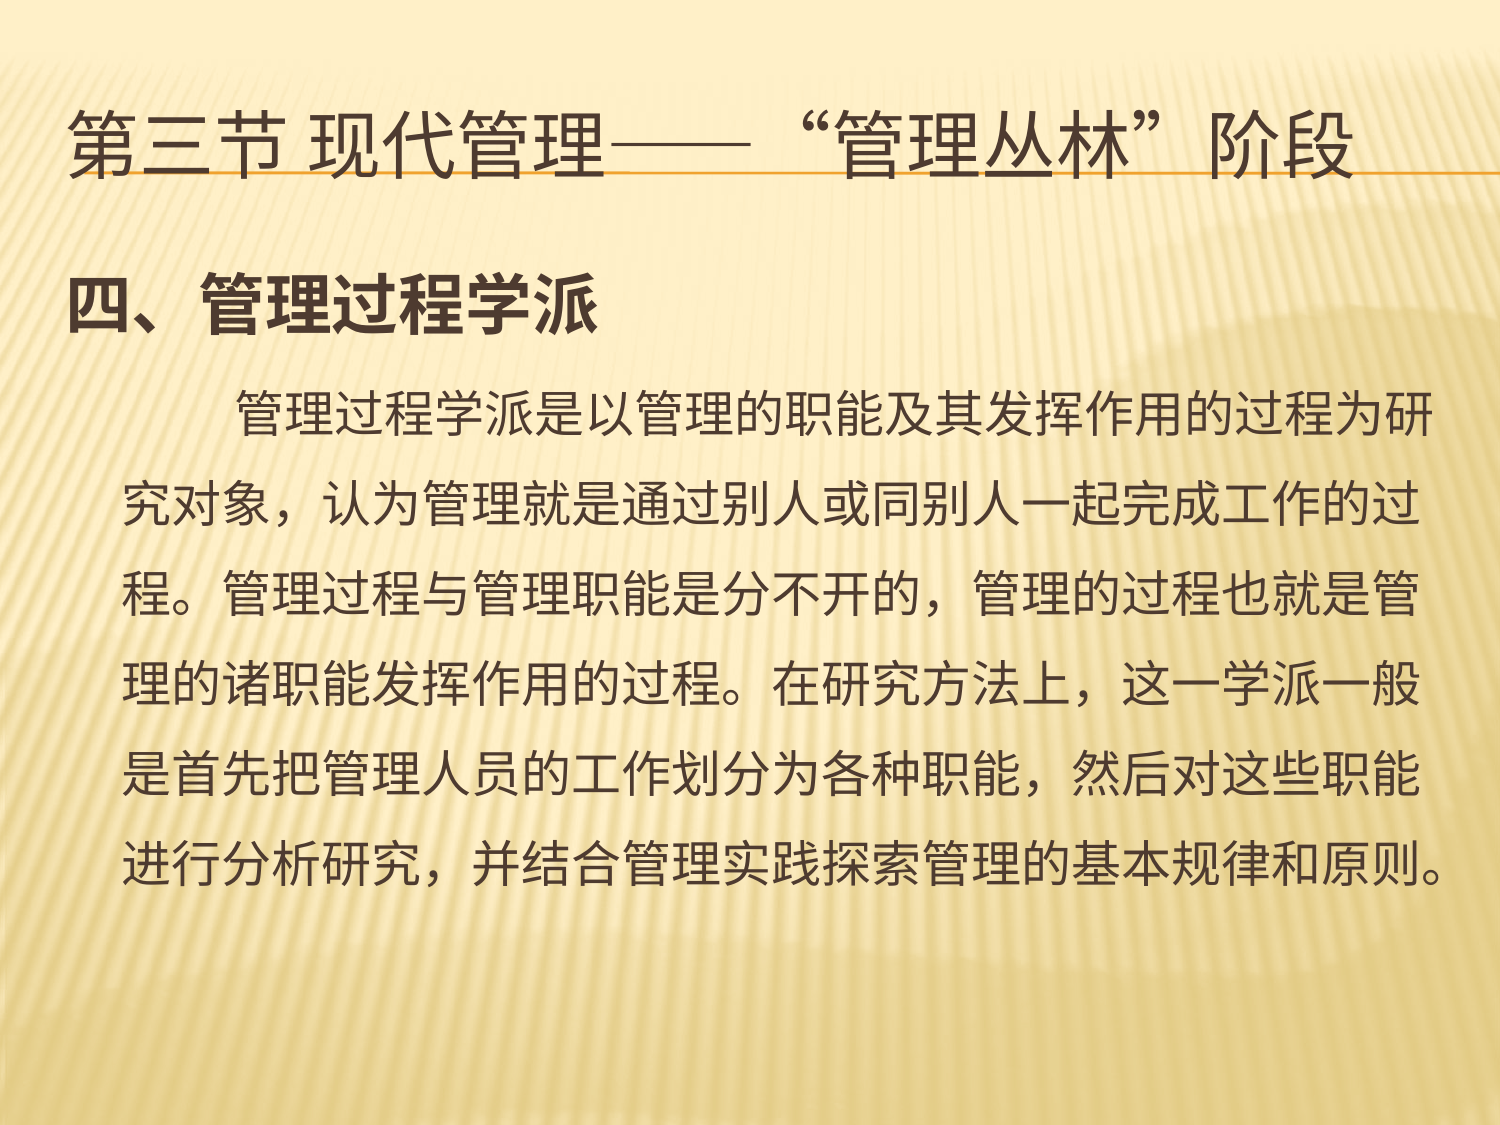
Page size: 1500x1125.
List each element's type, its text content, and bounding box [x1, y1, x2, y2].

list 四、管理过程学派 管理过程学派是以管理的职能及其发挥作用的过程为研究对象，认为管理就是通过别人或同别人一起完成工作的过程。管理过程与管理职能是分不开的，管理的过程也就是管理的诸职能发挥作用的过程。在研究方法上，这一学派一般是首先把管理人员的工作划分为各种职能，然后对这些职能进行分析研究，并结合管理实践探索管理的基本规律和原则。 [49, 254, 1476, 998]
title 第三节 现代管理——“管理丛林”阶段 [50, 75, 1475, 213]
